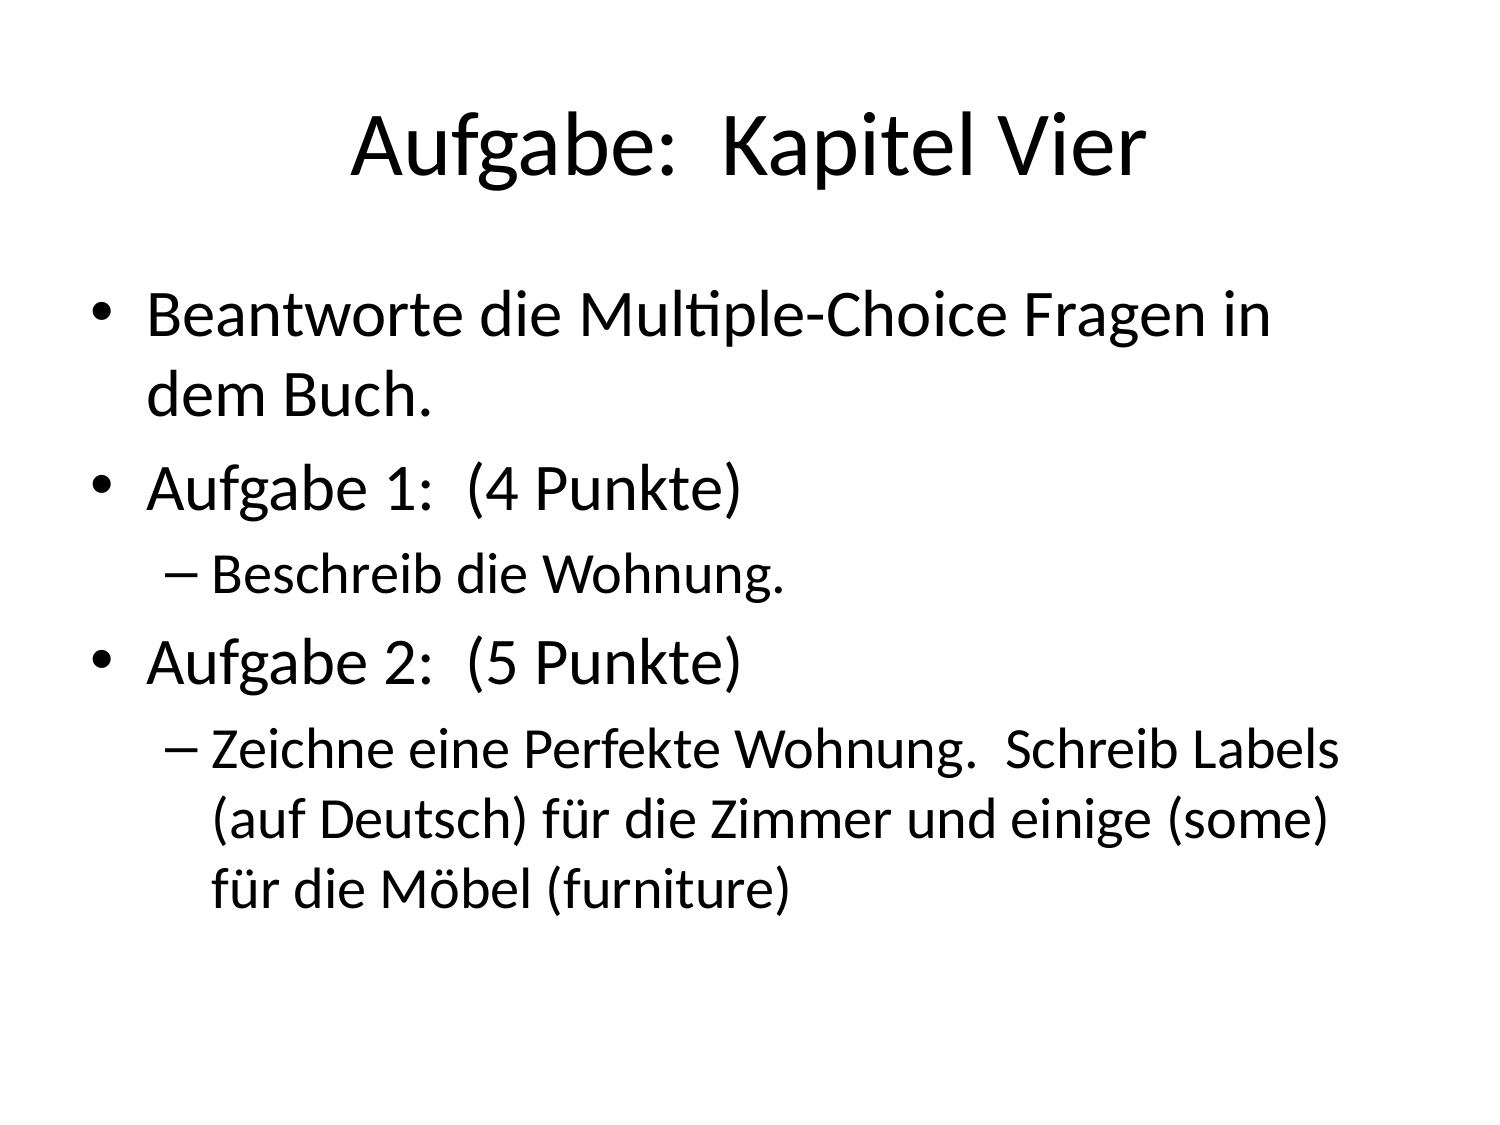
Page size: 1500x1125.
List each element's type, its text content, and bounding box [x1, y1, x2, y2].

title Aufgabe: Kapitel Vier [75, 45, 1425, 233]
list Beantworte die Multiple-Choice Fragen in dem Buch. Aufgabe 1: (4 Punkte) Beschreib die Wohnung. Aufgabe 2: (5 Punkte) Zeichne eine Perfekte Wohnung. Schreib Labels (auf Deutsch) für die Zimmer und einige (some) für die Möbel (furniture) [75, 262, 1425, 1005]
